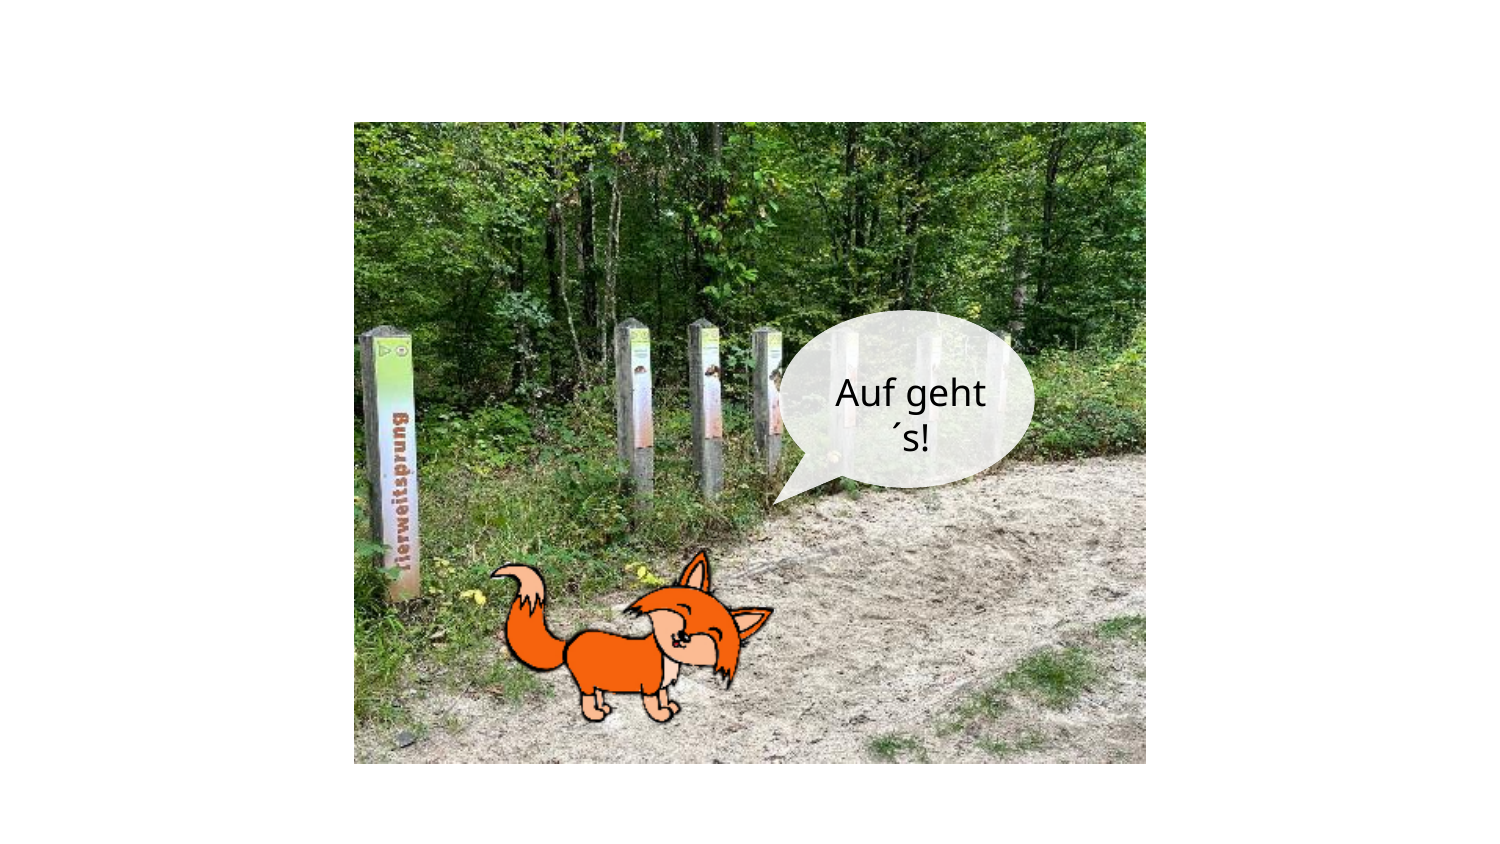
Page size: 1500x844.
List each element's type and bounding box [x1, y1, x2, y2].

text_box [354, 122, 1146, 764]
